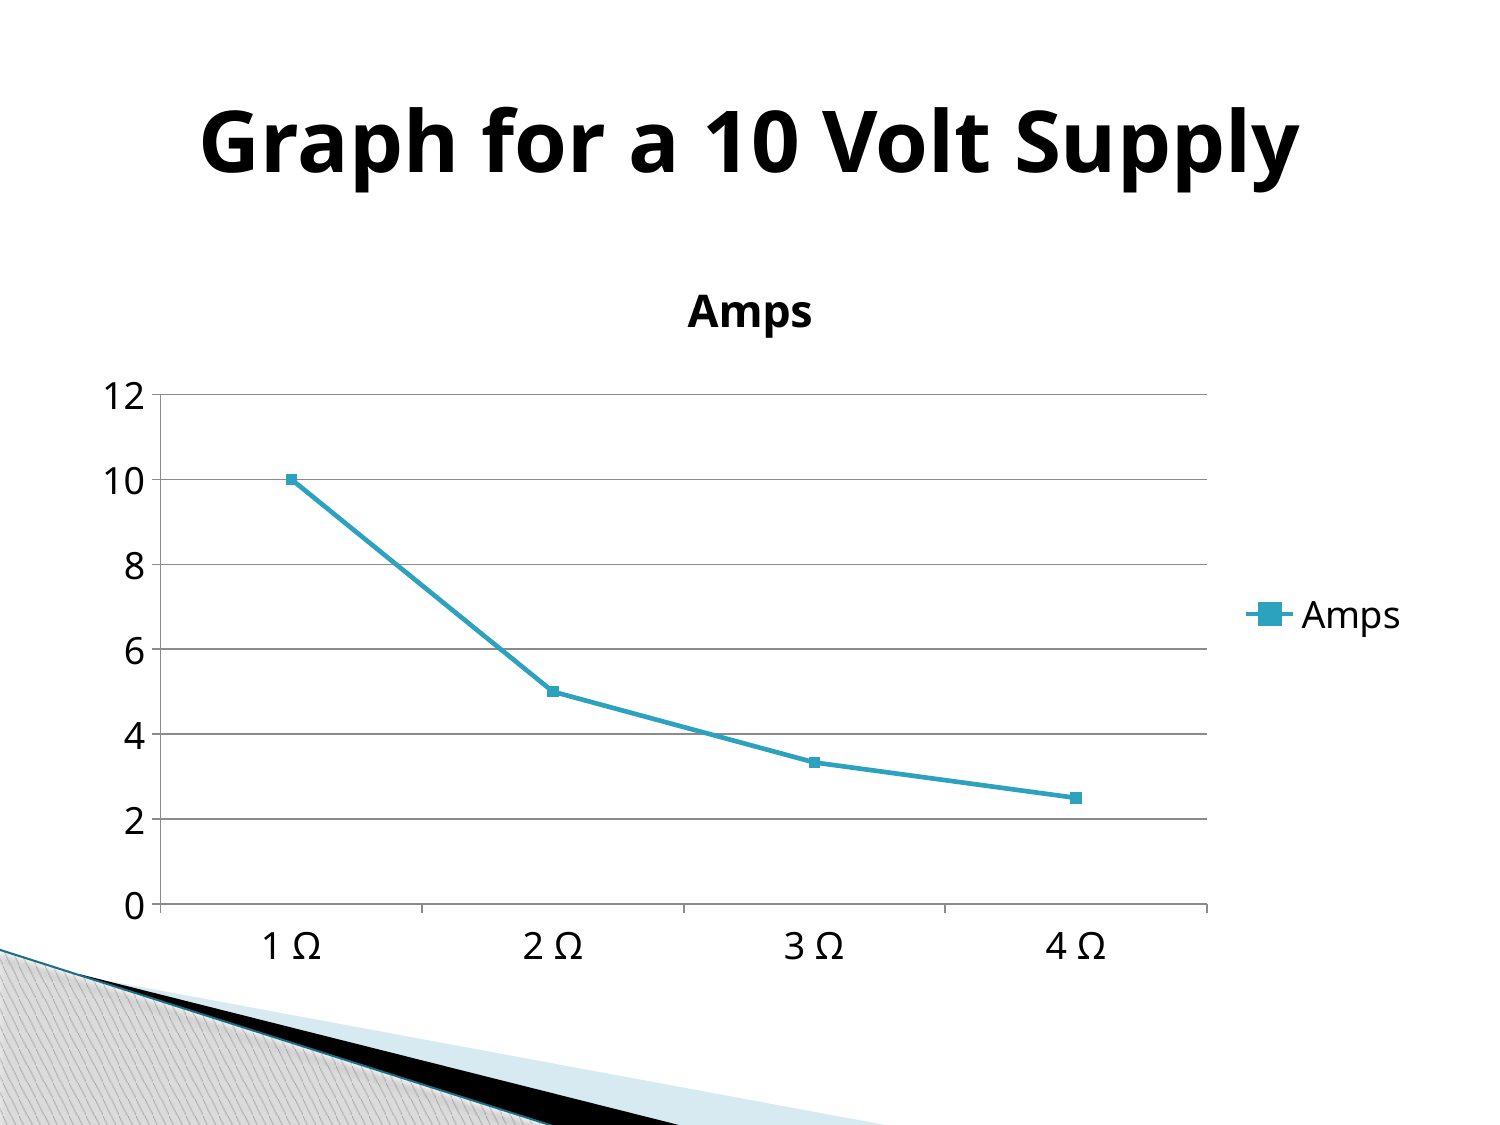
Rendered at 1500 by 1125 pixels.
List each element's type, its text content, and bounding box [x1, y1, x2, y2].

chart [74, 242, 1426, 986]
title Graph for a 10 Volt Supply [75, 45, 1425, 233]
